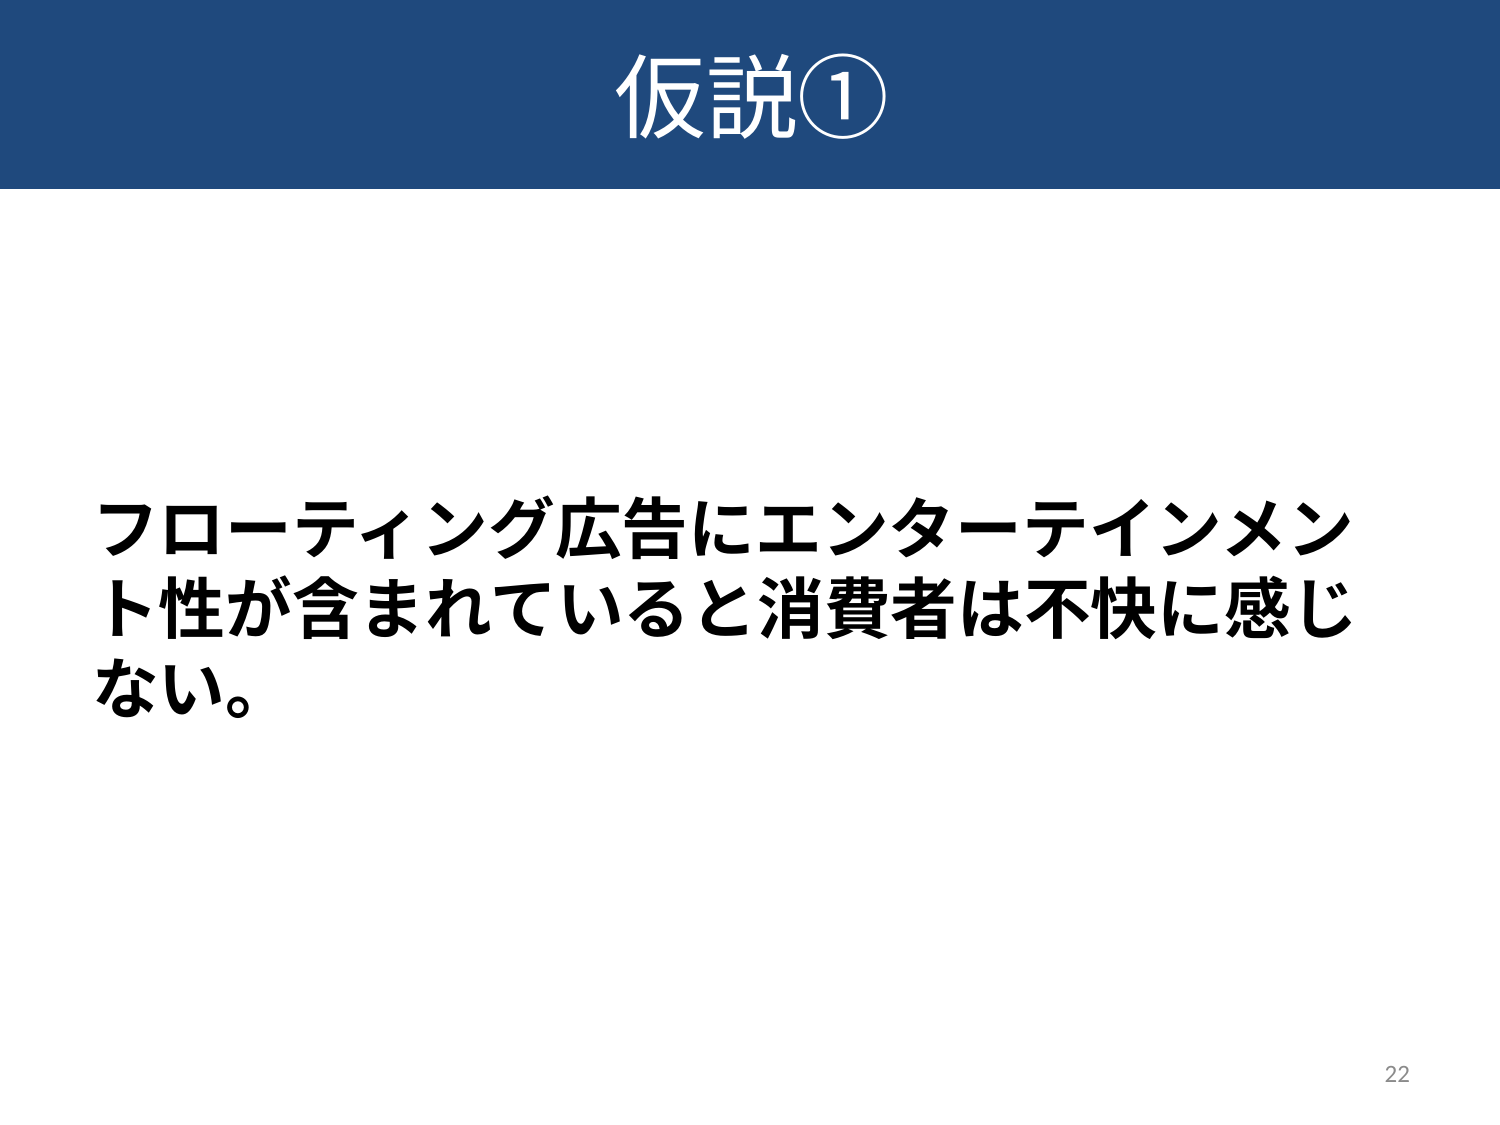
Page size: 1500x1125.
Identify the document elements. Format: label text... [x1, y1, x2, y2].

text_box 仮説① [0, 0, 1500, 191]
list フローティング広告にエンターテインメント性が含まれていると消費者は不快に感じない。 [77, 479, 1427, 686]
slide_number 22 [1074, 1042, 1425, 1103]
